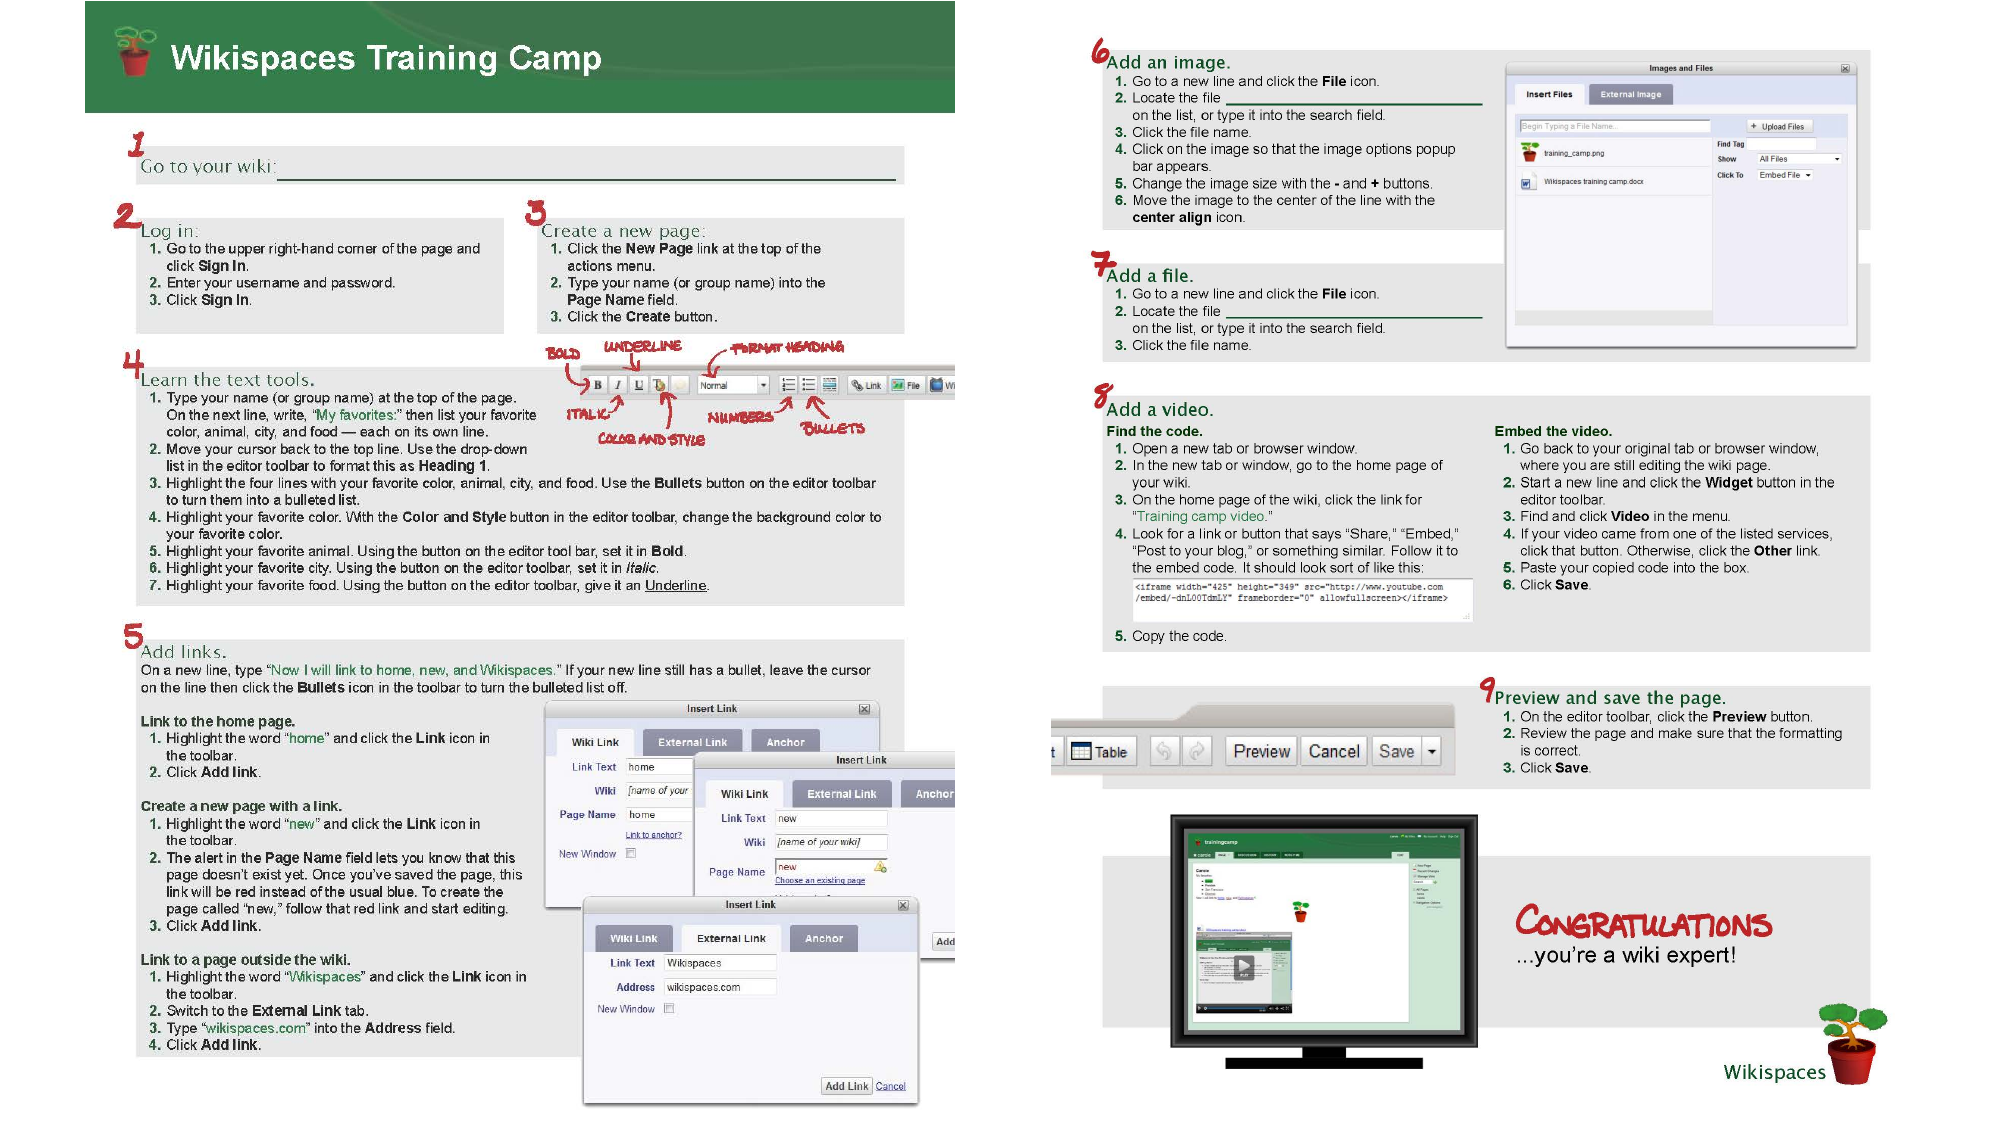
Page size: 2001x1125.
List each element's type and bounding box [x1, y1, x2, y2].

picture [1050, 0, 1922, 1125]
list [84, 0, 955, 1125]
